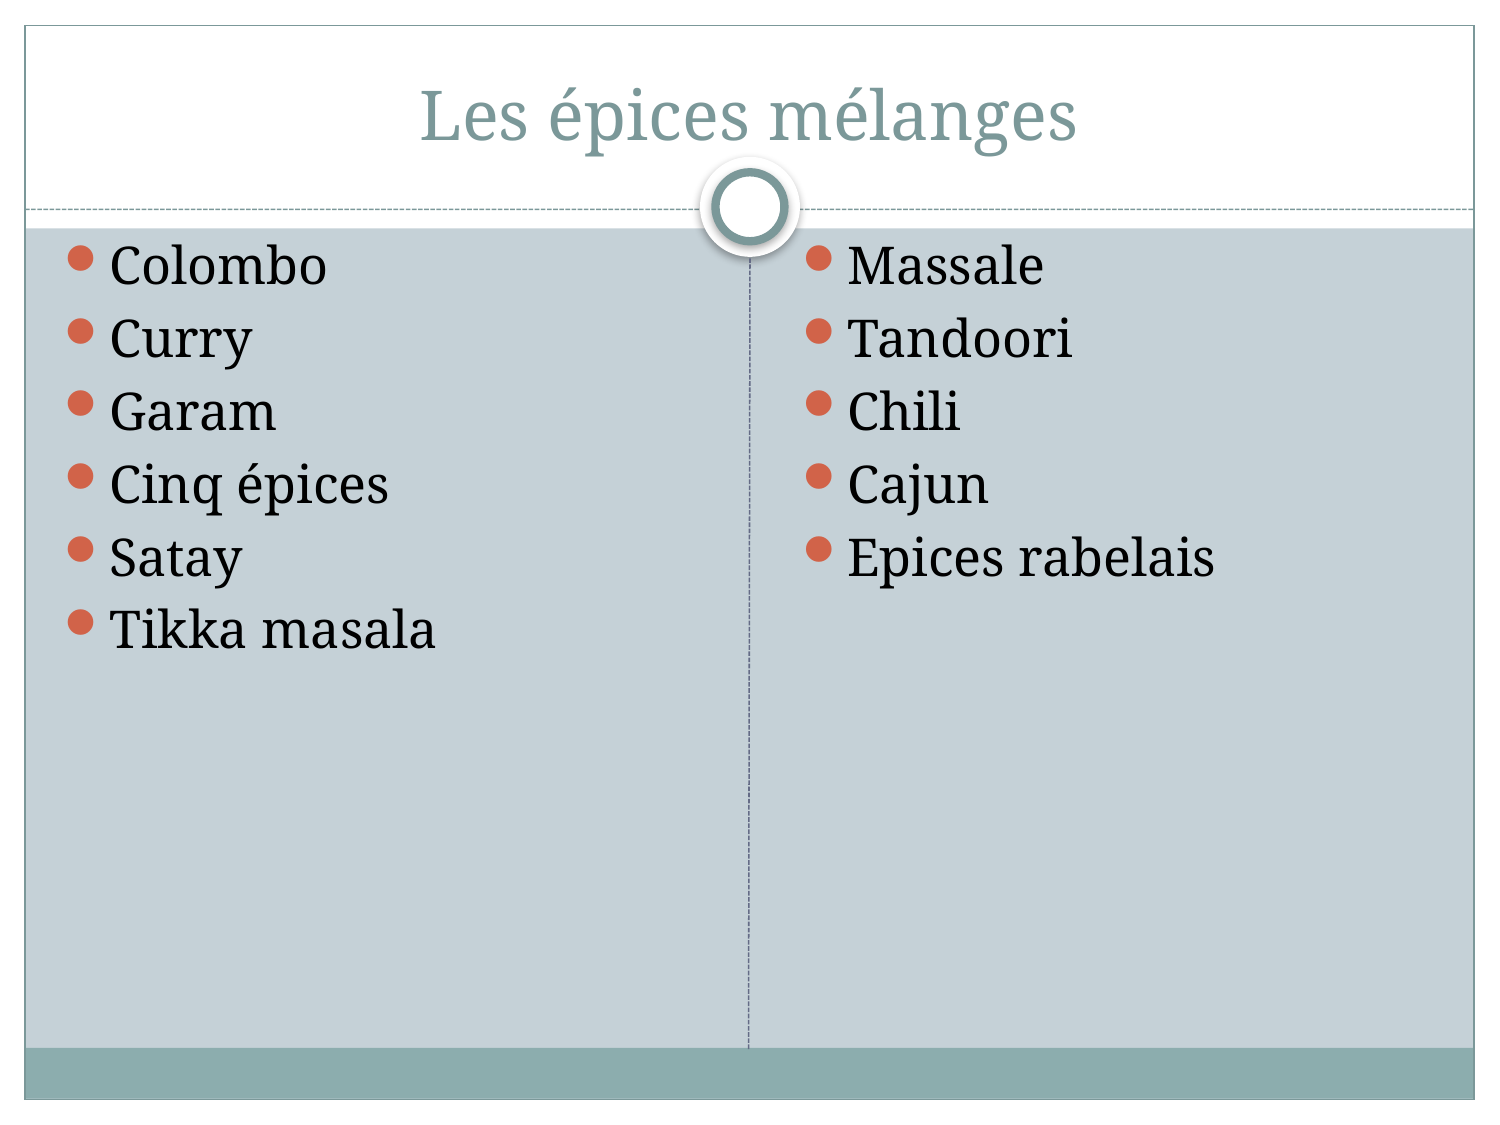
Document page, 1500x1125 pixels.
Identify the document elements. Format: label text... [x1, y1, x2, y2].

list Colombo Curry Garam Cinq épices Satay Tikka masala [49, 224, 712, 993]
list Massale Tandoori Chili Cajun Epices rabelais [787, 224, 1450, 993]
title Les épices mélanges [49, 37, 1450, 162]
